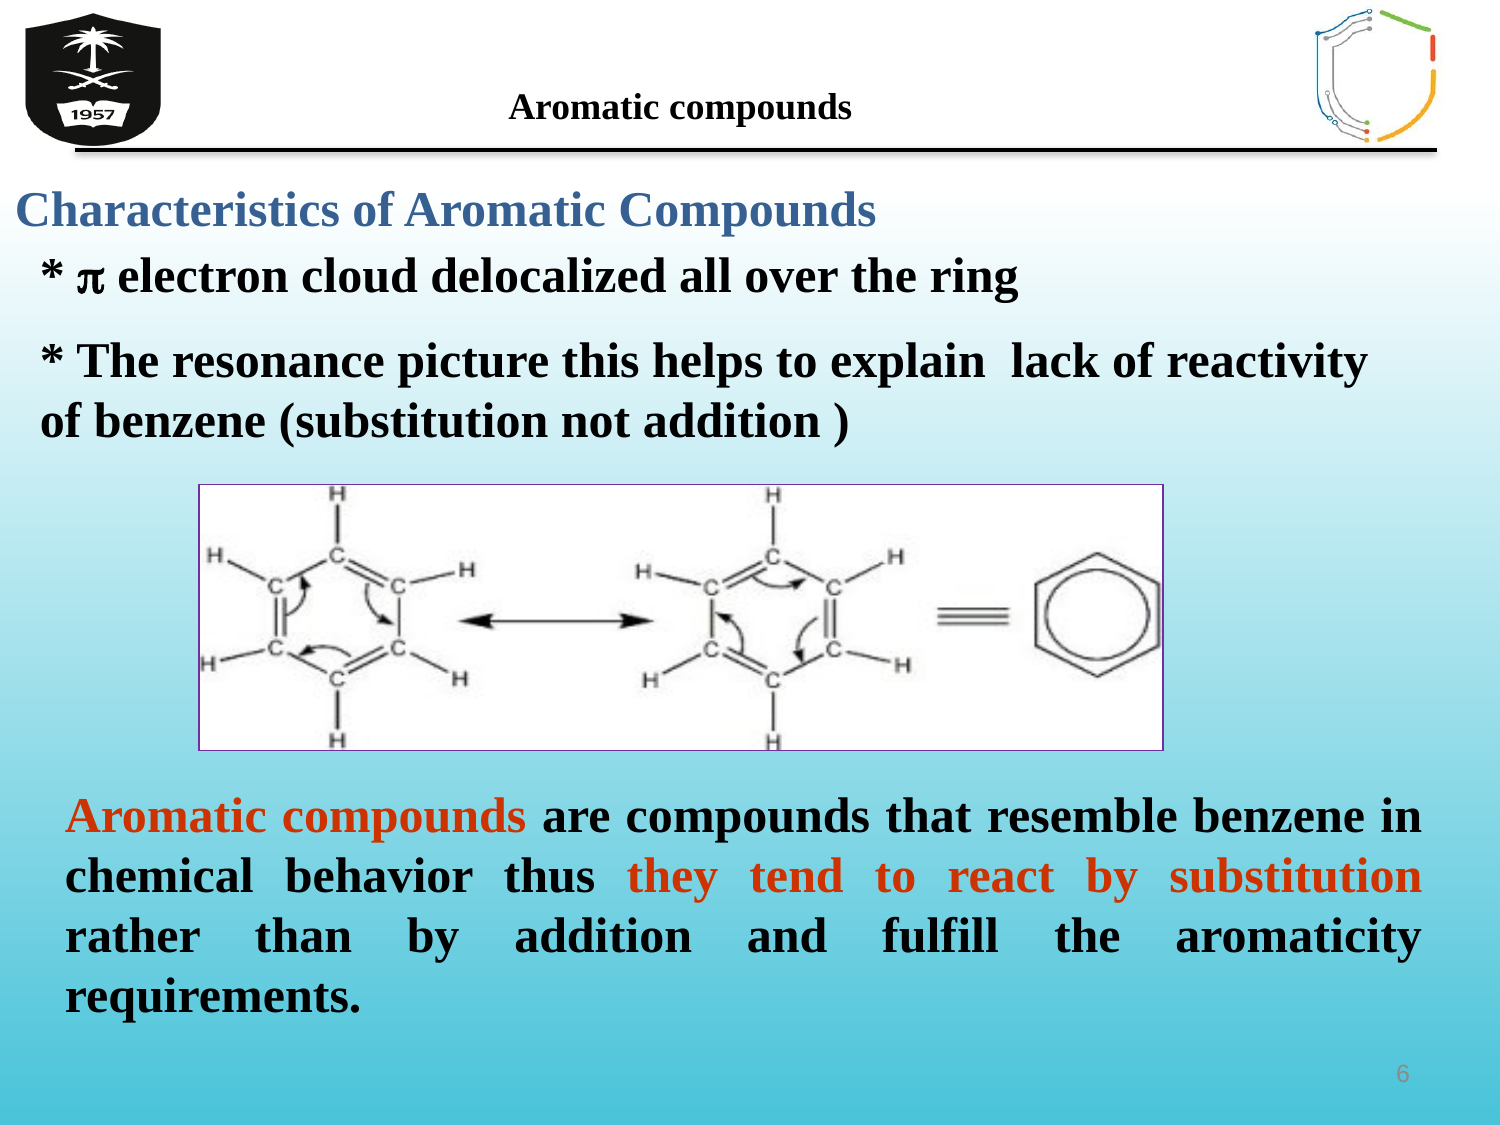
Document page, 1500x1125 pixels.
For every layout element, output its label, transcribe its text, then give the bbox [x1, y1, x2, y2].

slide_number 6 [1074, 1042, 1425, 1103]
text_box Aromatic compounds are compounds that resemble benzene in chemical behavior thus they tend to react by substitution rather than by addition and fulfill the aromaticity requirements. [50, 774, 1438, 1030]
text_box Characteristics of Aromatic Compounds [0, 124, 925, 288]
text_box *  electron cloud delocalized all over the ring * The resonance picture this helps to explain lack of reactivity of benzene (substitution not addition ) [24, 235, 1400, 456]
text_box Aromatic compounds [493, 74, 868, 135]
picture [199, 485, 1163, 751]
picture [24, 12, 163, 151]
picture [1287, 0, 1463, 165]
